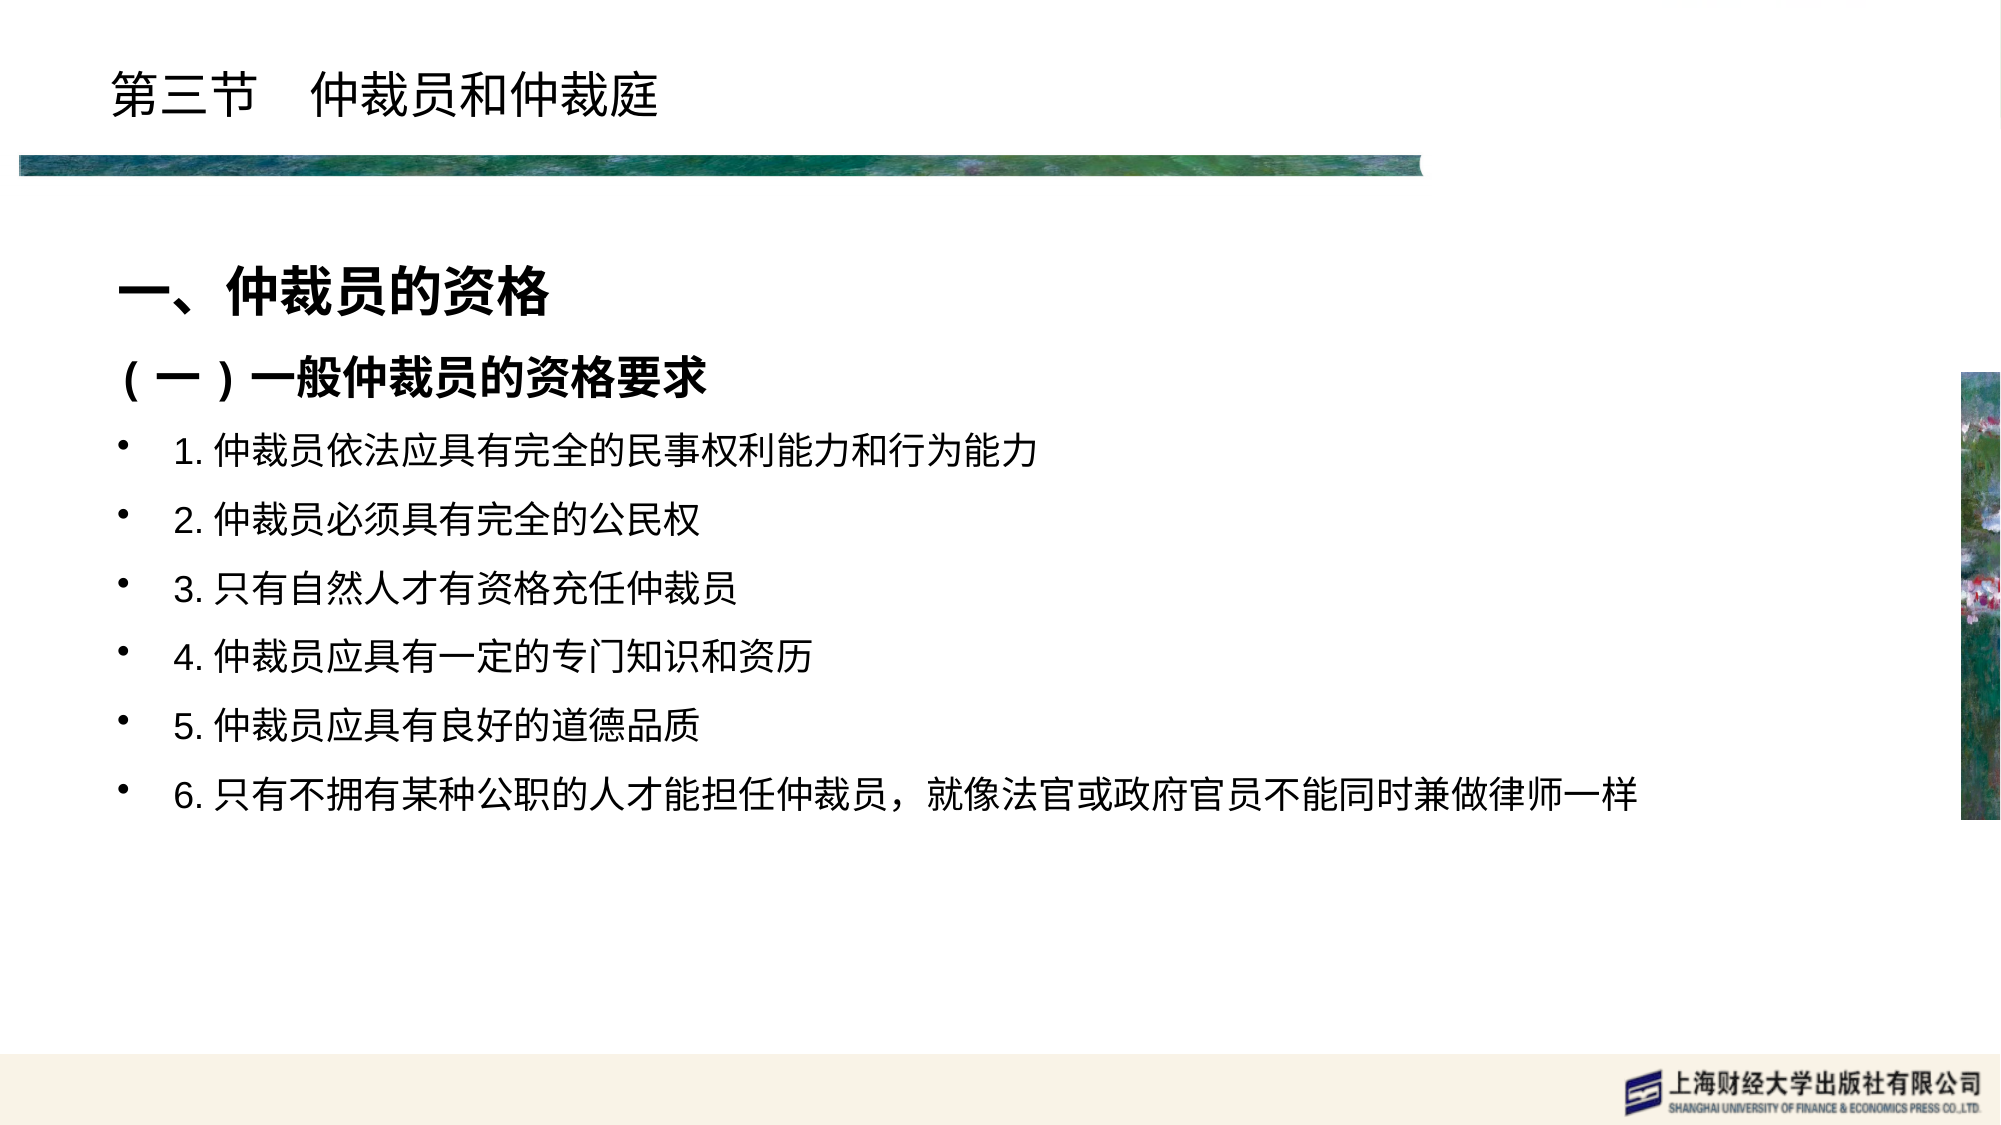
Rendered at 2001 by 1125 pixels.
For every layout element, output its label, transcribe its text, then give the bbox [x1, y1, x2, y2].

list 一、仲裁员的资格 (一)一般仲裁员的资格要求 1.仲裁员依法应具有完全的民事权利能力和行为能力 2.仲裁员必须具有完全的公民权 3.只有自然人才有资格充任仲裁员 4.仲裁员应具有一定的专门知识和资历 5.仲裁员应具有良好的道德品质 6.只有不拥有某种公职的人才能担任仲裁员，就像法官或政府官员不能同时兼做律师一样 [102, 233, 1898, 1032]
title 第三节 仲裁员和仲裁庭 [94, 42, 1451, 146]
picture [0, 0, 2001, 1125]
